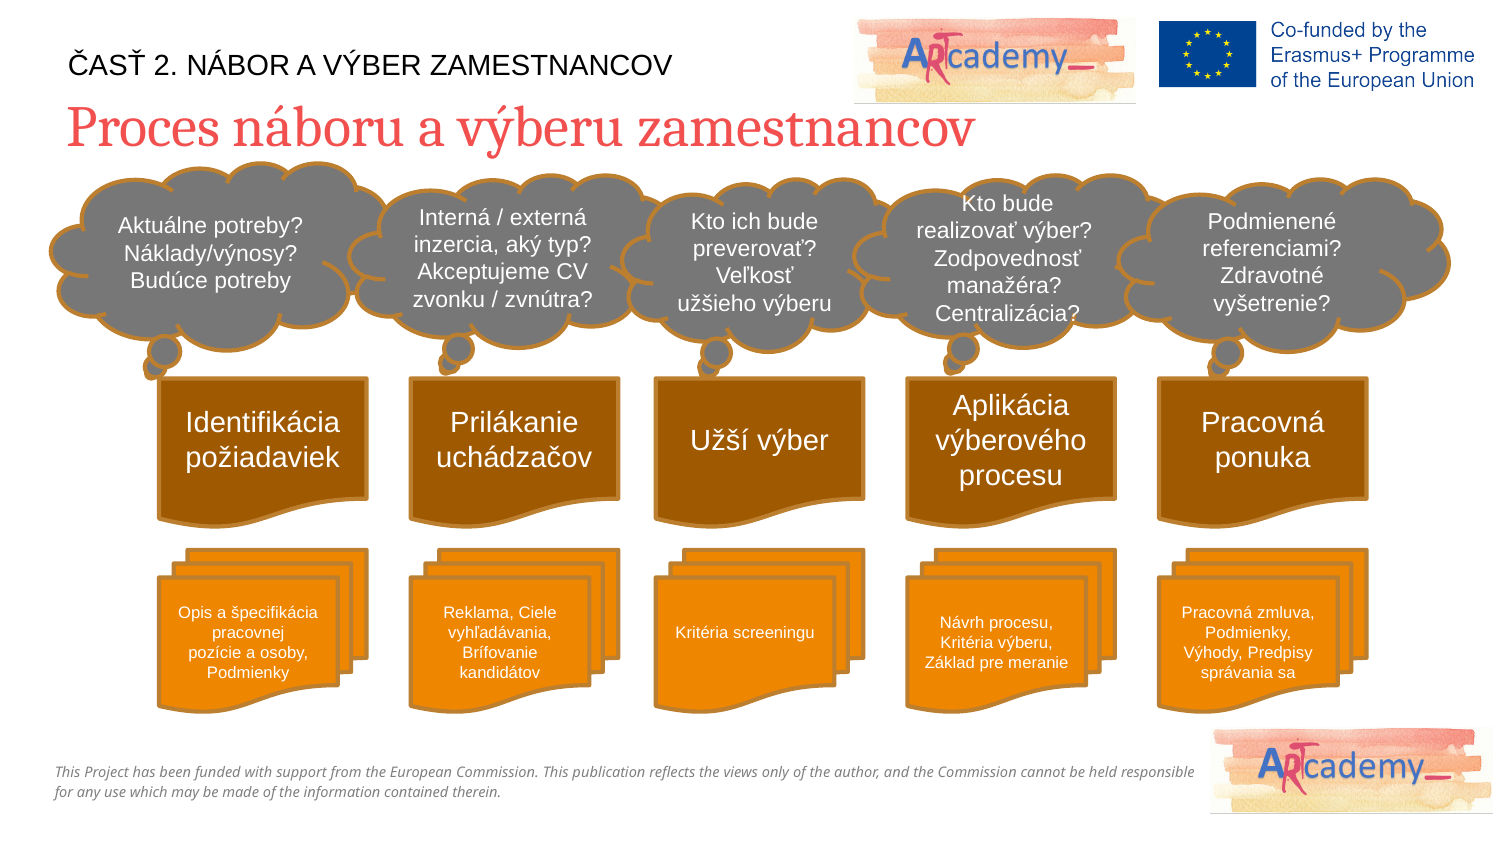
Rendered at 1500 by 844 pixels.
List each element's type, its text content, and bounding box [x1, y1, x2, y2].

text_box Kritéria screeningu [653, 547, 866, 714]
text_box This Project has been funded with support from the European Commission. This publication reflects the views only of the author, and the Commission cannot be held responsible for any use which may be made of the information contained therein. [39, 754, 1205, 799]
text_box Reklama, Ciele vyhľadávania, Brífovanie kandidátov [408, 547, 621, 714]
text_box Podmienené referenciami? Zdravotné vyšetrenie? [1116, 177, 1452, 380]
text_box Užší výber [653, 376, 866, 529]
text_box Prilákanie uchádzačov [408, 376, 621, 529]
text_box Kto ich bude preverovať? Veľkosť užšieho výberu [619, 177, 890, 380]
text_box Aktuálne potreby? Náklady/výnosy? Budúce potreby [48, 161, 386, 381]
text_box Opis a špecifikácia pracovnej pozície a osoby, Podmienky [156, 547, 369, 714]
text_box Návrh procesu, Kritéria výberu, Základ pre meranie [905, 547, 1117, 714]
text_box Pracovná ponuka [1156, 376, 1369, 529]
picture [854, 0, 1137, 134]
text_box Aplikácia výberového procesu [905, 376, 1117, 529]
title Proces náboru a výberu zamestnancov [51, 72, 1449, 167]
picture [1210, 709, 1493, 844]
text_box Kto bude realizovať výber? Zodpovednosť manažéra? Centralizácia? [852, 173, 1164, 376]
text_box Interná / externá inzercia, aký typ? Akceptujeme CV zvonku / zvnútra? [347, 173, 661, 376]
text_box Identifikácia požiadaviek [156, 376, 369, 529]
picture [1158, 21, 1474, 91]
text_box Pracovná zmluva, Podmienky, Výhody, Predpisy správania sa [1156, 547, 1369, 714]
text_box ČASŤ 2. NÁBOR A VÝBER ZAMESTNANCOV [53, 39, 750, 89]
